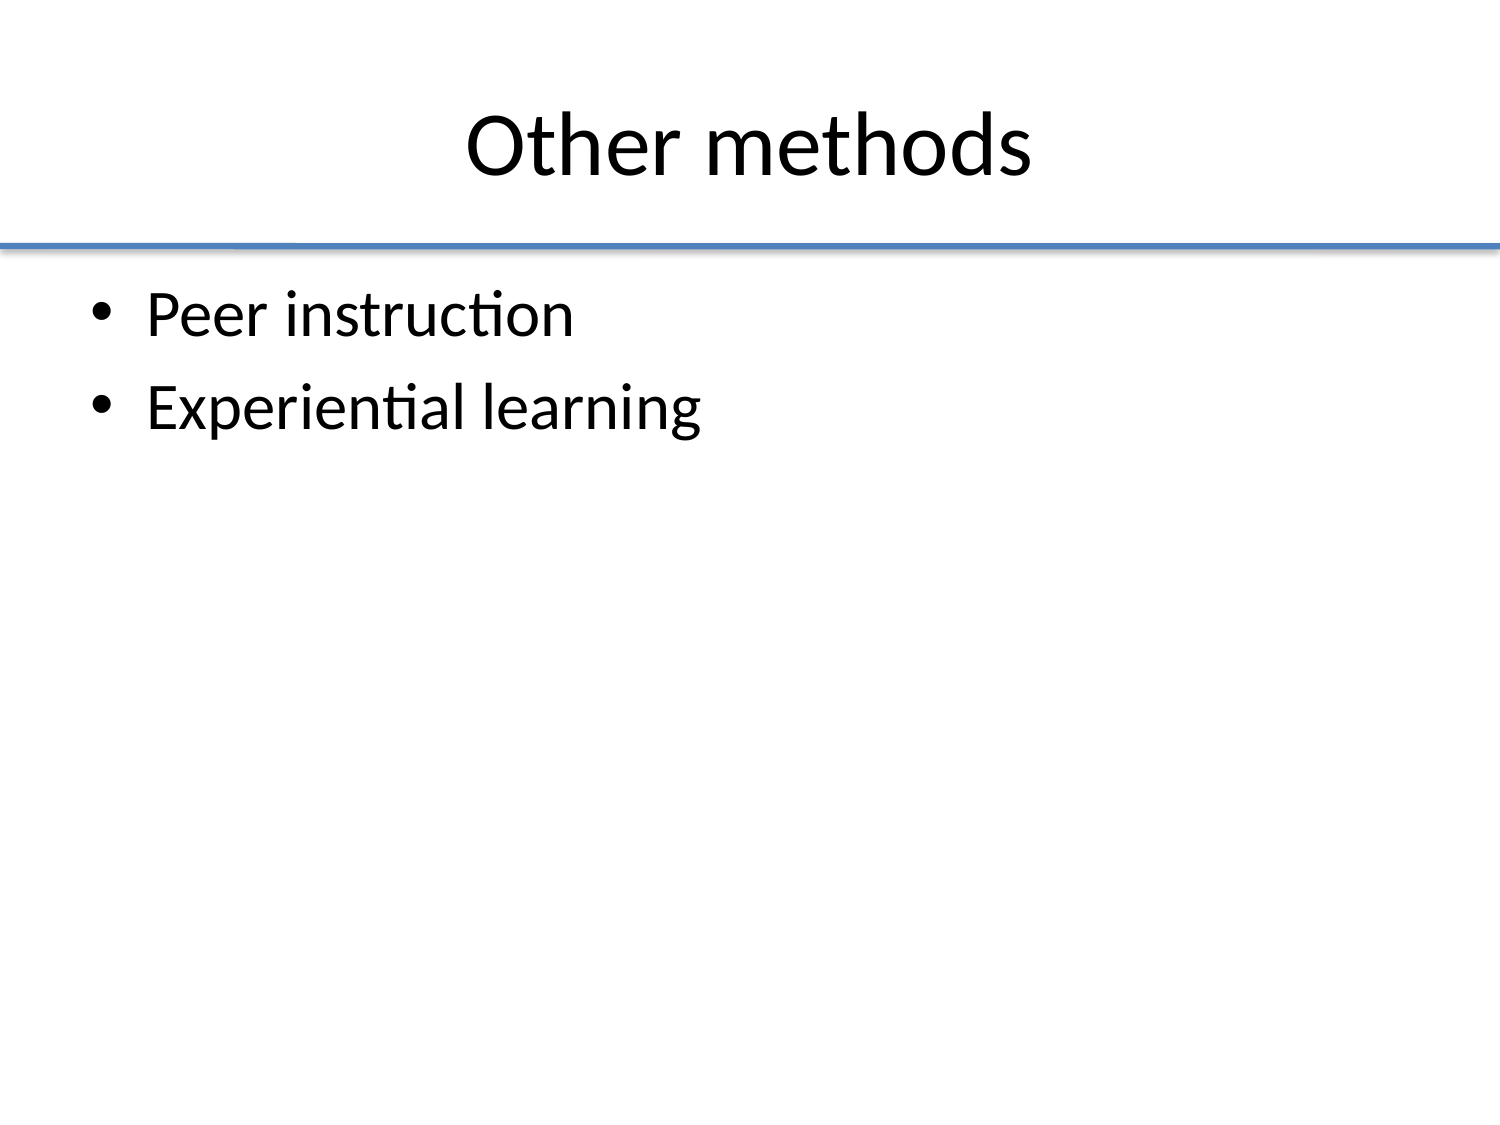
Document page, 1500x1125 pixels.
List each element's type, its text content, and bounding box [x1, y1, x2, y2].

title Other methods [75, 45, 1425, 233]
list Peer instruction Experiential learning [75, 262, 1425, 1005]
